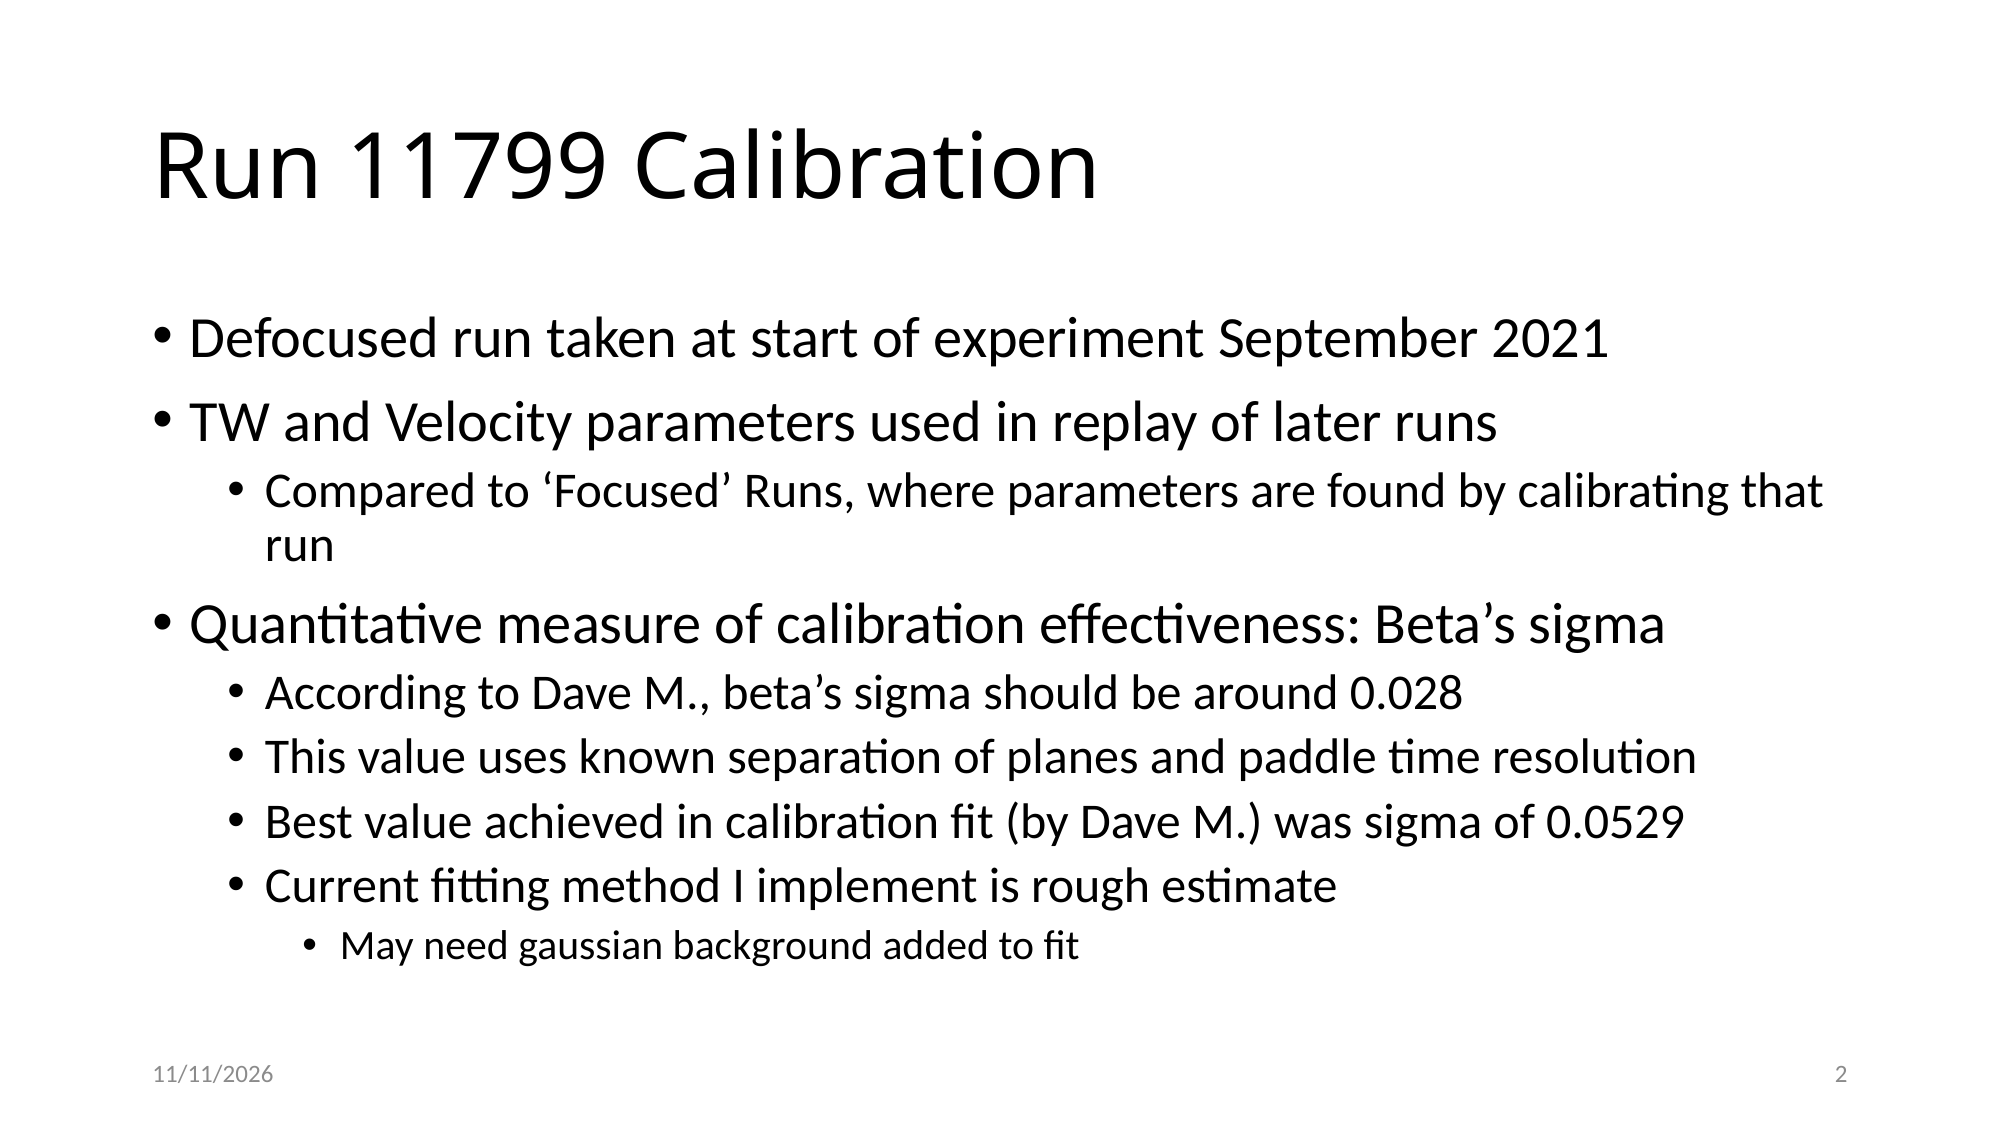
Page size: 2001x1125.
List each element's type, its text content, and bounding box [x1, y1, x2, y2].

list Defocused run taken at start of experiment September 2021 TW and Velocity parameters used in replay of later runs Compared to ‘Focused’ Runs, where parameters are found by calibrating that run Quantitative measure of calibration effectiveness: Beta’s sigma According to Dave M., beta’s sigma should be around 0.028 This value uses known separation of planes and paddle time resolution Best value achieved in calibration fit (by Dave M.) was sigma of 0.0529 Current fitting method I implement is rough estimate May need gaussian background added to fit [137, 299, 1863, 1014]
title Run 11799 Calibration [137, 59, 1863, 278]
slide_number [137, 1042, 588, 1103]
slide_number 2 [1412, 1042, 1863, 1103]
